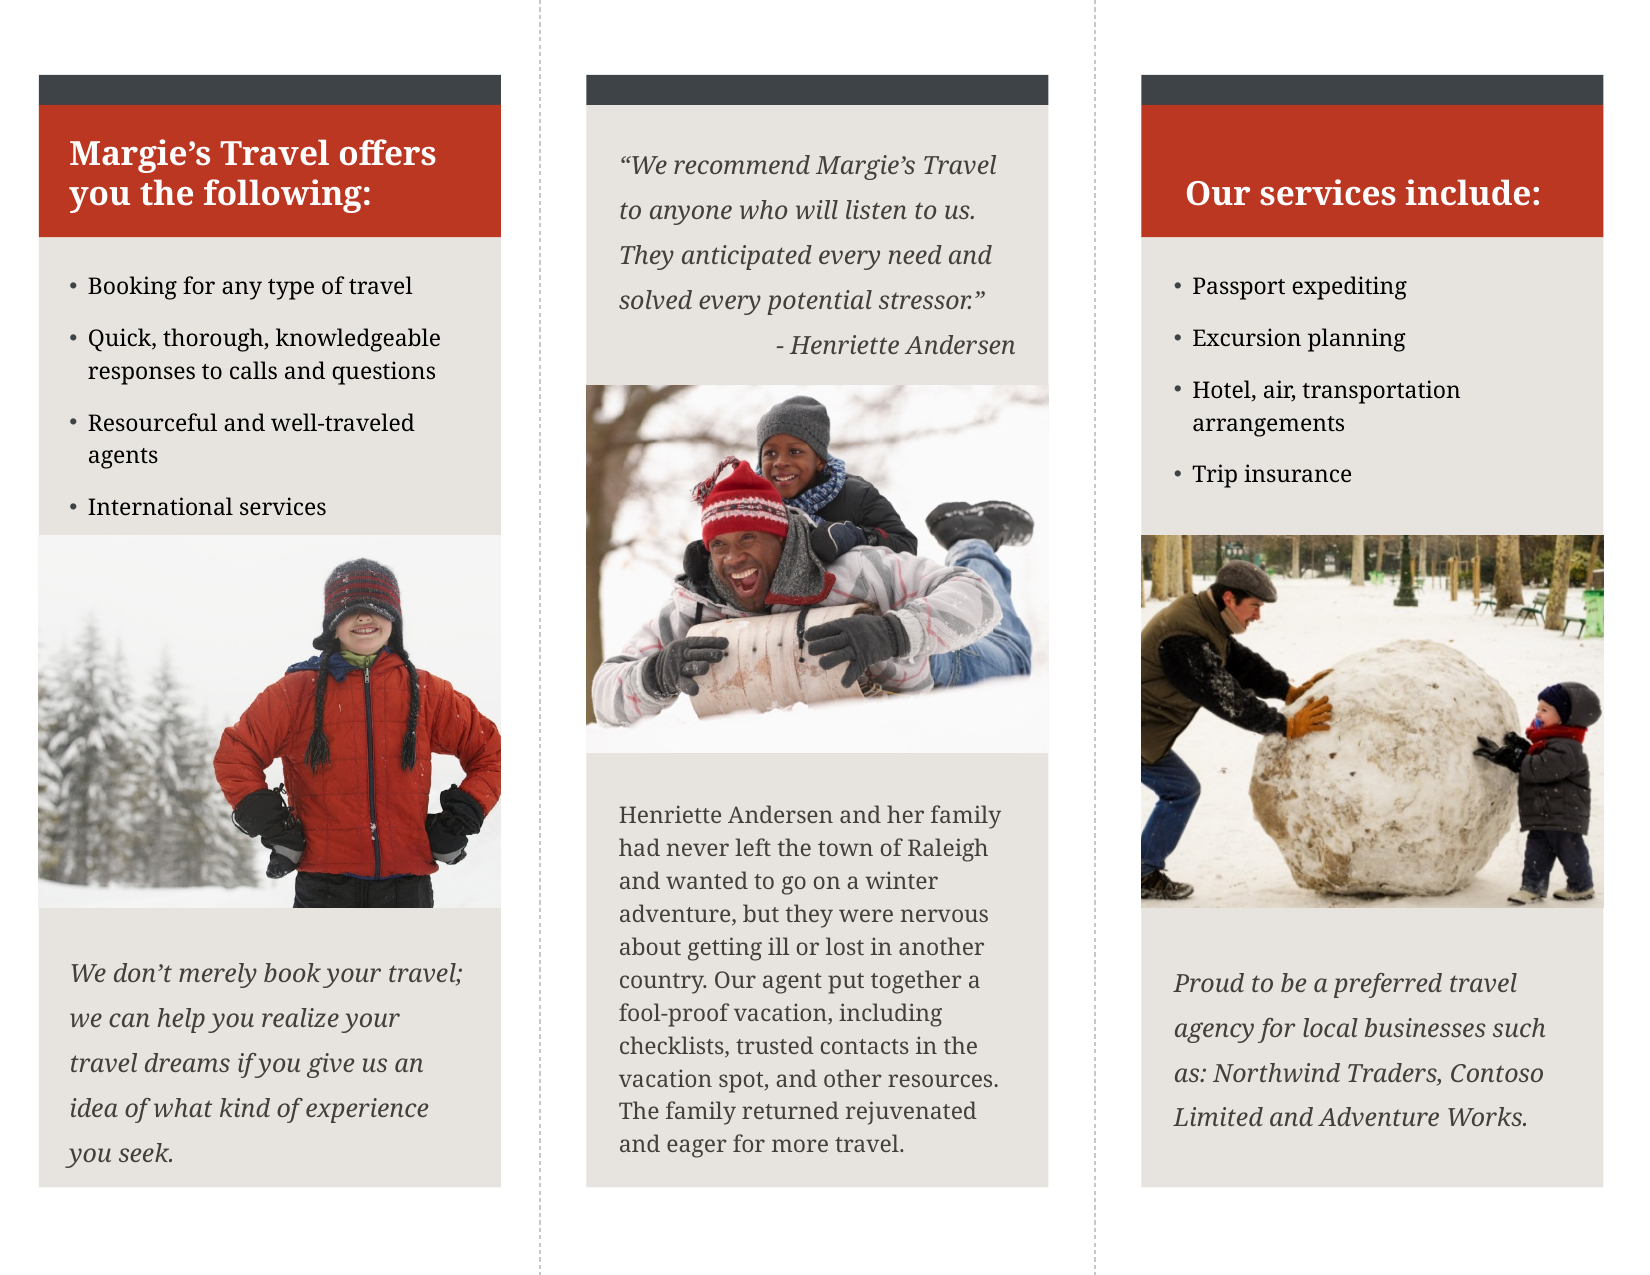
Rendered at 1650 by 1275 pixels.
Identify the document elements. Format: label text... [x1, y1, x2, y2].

list Margie’s Travel offers you the following: [69, 114, 471, 212]
list Henriette Andersen and her family had never left the town of Raleigh and wanted to go on a winter adventure, but they were nervous about getting ill or lost in another country. Our agent put together a fool-proof vacation, including checklists, trusted contacts in the vacation spot, and other resources. The family returned rejuvenated and eager for more travel. [618, 795, 1017, 1150]
picture [1141, 535, 1604, 908]
picture [586, 385, 1049, 753]
list Our services include: [1185, 114, 1560, 212]
list Passport expediting Excursion planning Hotel, air, transportation arrangements Trip insurance [1173, 266, 1572, 511]
list We don’t merely book your travel; we can help you realize your travel dreams if you give us an idea of what kind of experience you seek. [69, 943, 471, 1150]
picture [38, 535, 501, 908]
list Proud to be a preferred travel agency for local businesses such as: Northwind Traders, Contoso Limited and Adventure Works. [1173, 952, 1572, 1150]
list “We recommend Margie’s Travel to anyone who will listen to us. They anticipated every need and solved every potential stressor.” - Henriette Andersen [618, 134, 1017, 363]
list Booking for any type of travel Quick, thorough, knowledgeable responses to calls and questions Resourceful and well-traveled agents International services [69, 266, 471, 511]
